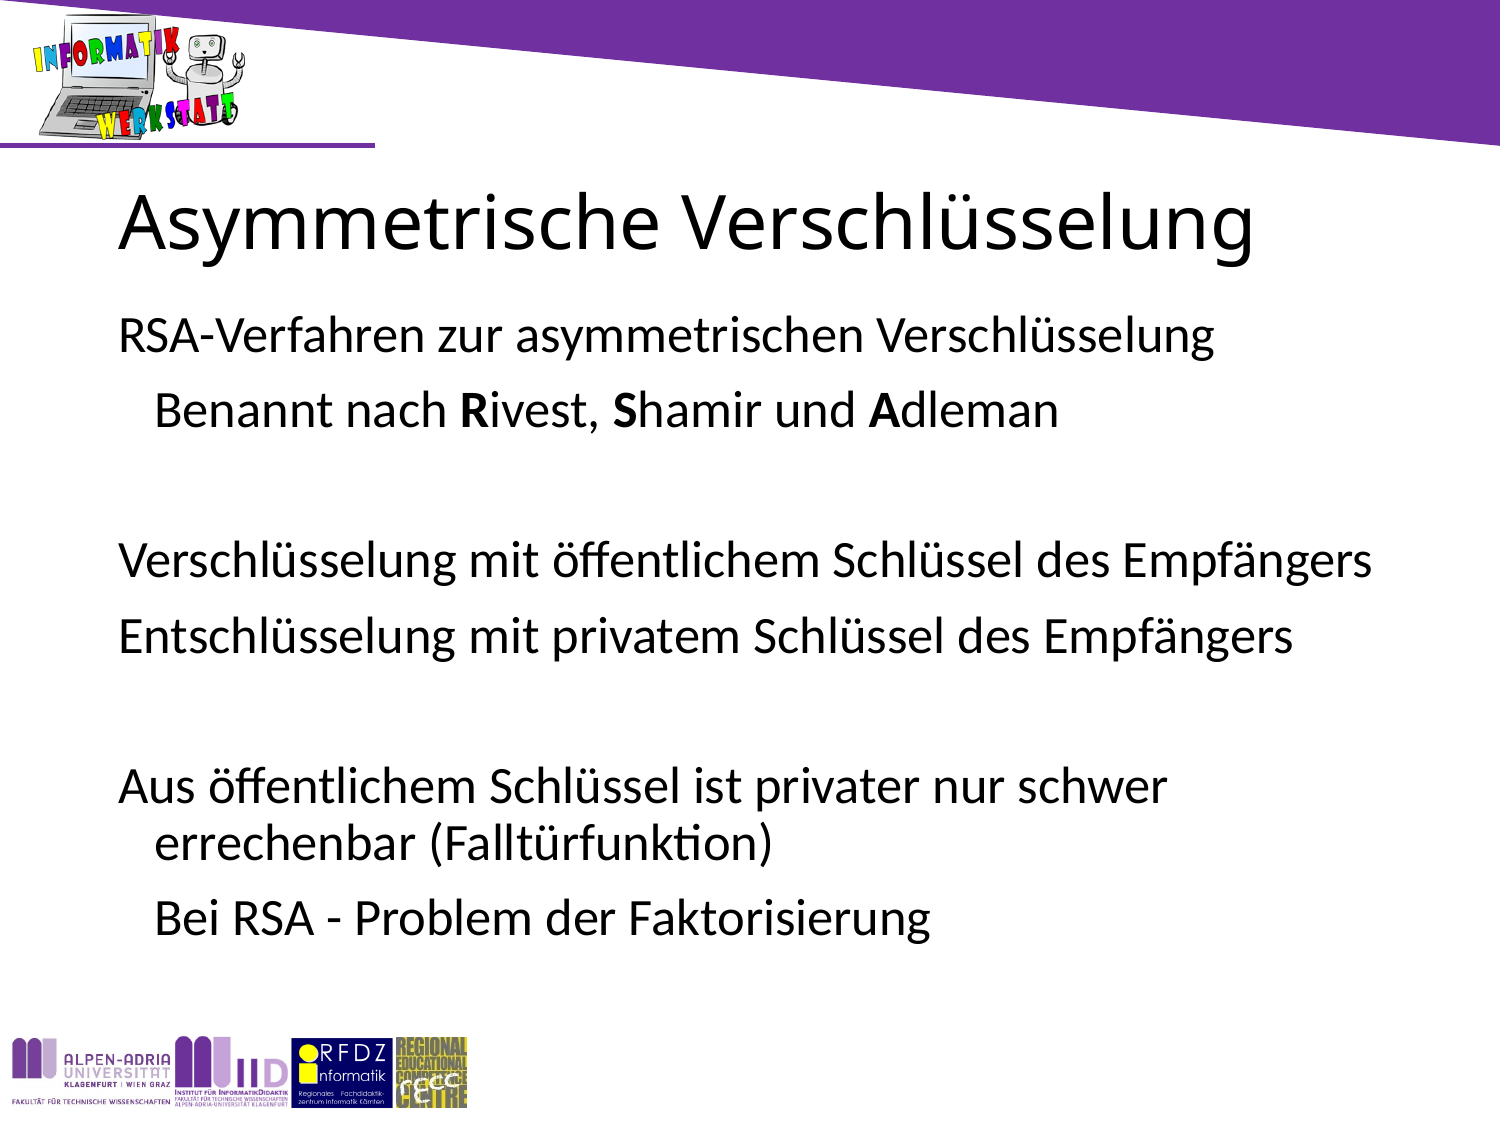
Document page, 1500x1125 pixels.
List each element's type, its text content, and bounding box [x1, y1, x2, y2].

picture [33, 14, 245, 140]
picture [174, 1034, 467, 1115]
picture [11, 1037, 171, 1115]
list RSA-Verfahren zur asymmetrischen Verschlüsselung Benannt nach Rivest, Shamir und Adleman Verschlüsselung mit öffentlichem Schlüssel des Empfängers Entschlüsselung mit privatem Schlüssel des Empfängers Aus öffentlichem Schlüssel ist privater nur schwer errechenbar (Falltürfunktion) Bei RSA - Problem der Faktorisierung [103, 299, 1397, 1014]
title Asymmetrische Verschlüsselung [103, 150, 1397, 299]
